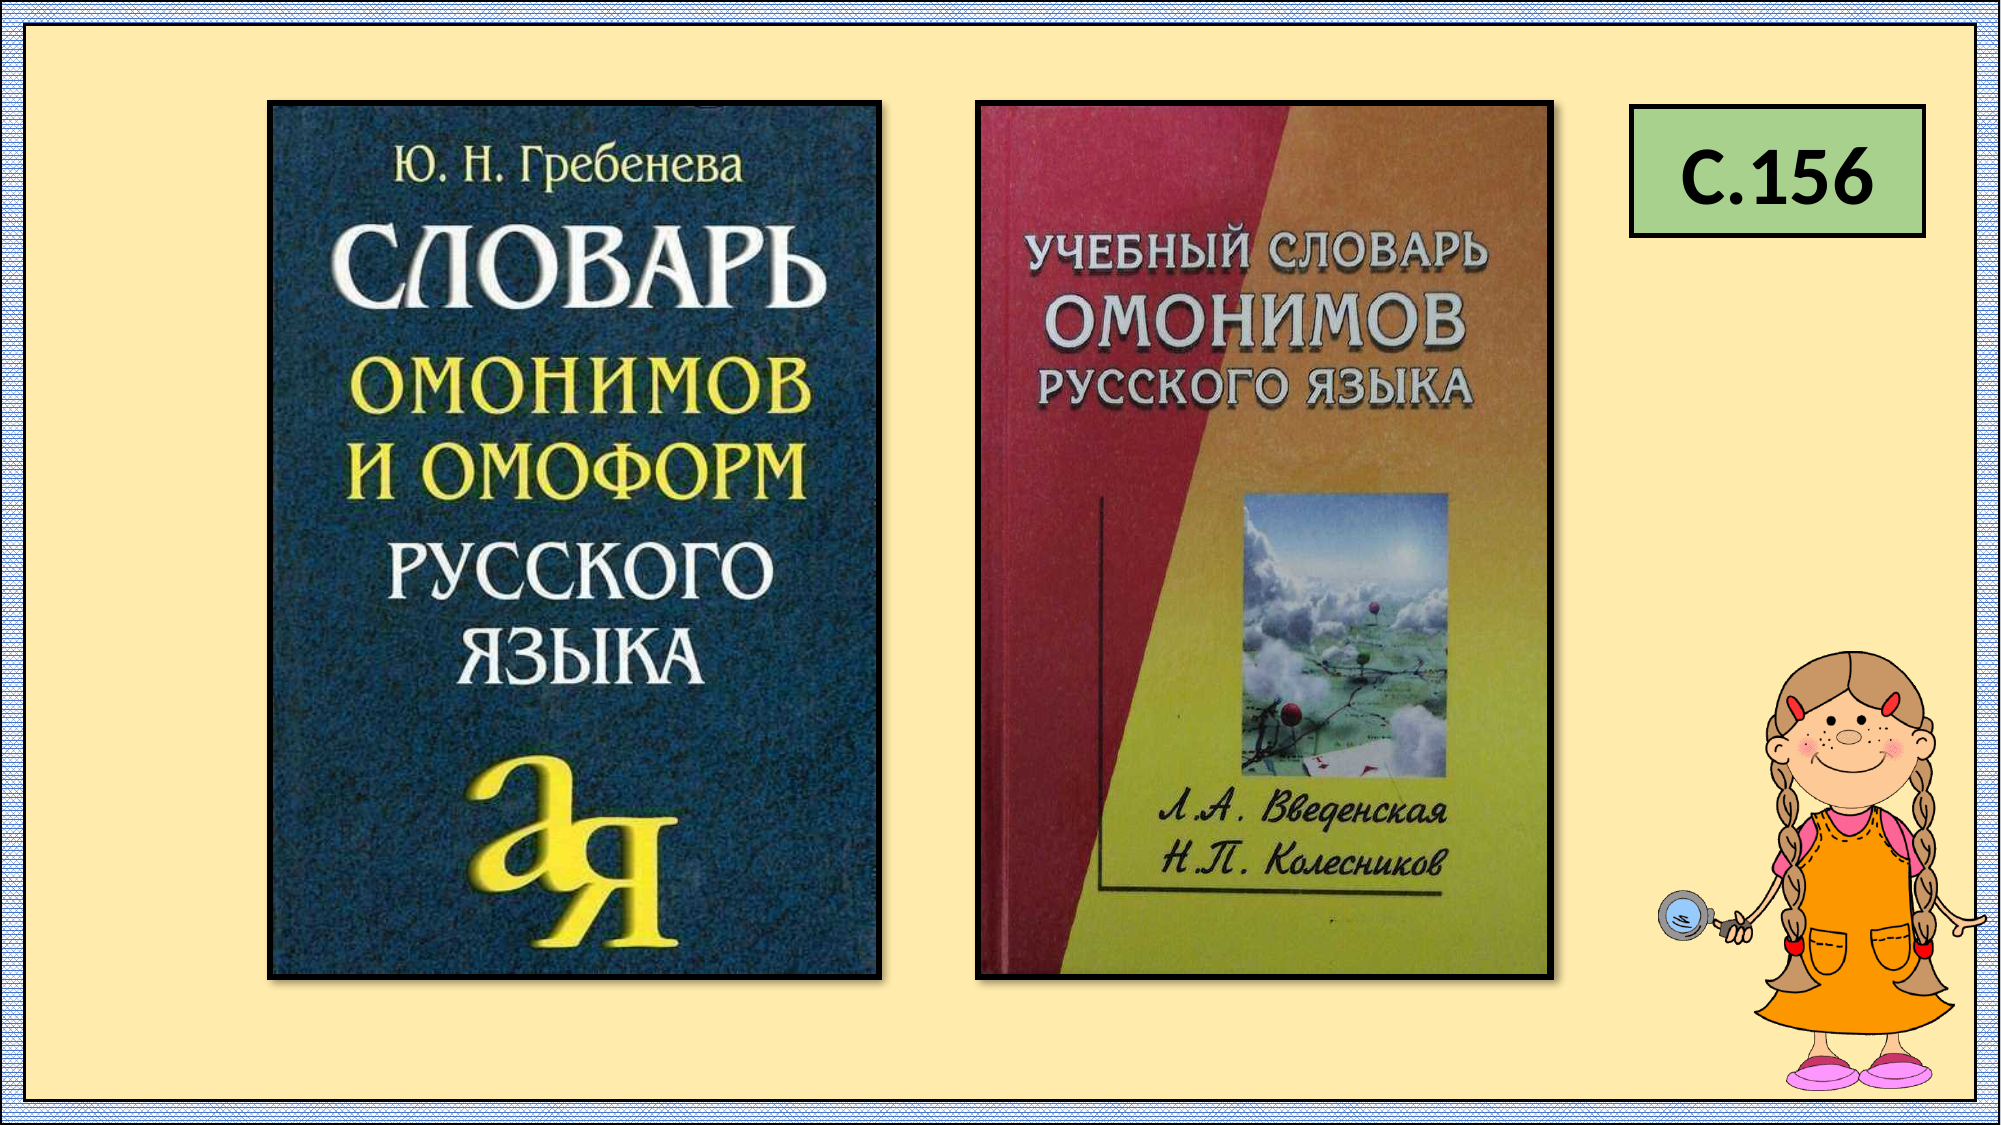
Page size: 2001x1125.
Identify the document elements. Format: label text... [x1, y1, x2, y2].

text_box С.156 [1631, 105, 1925, 237]
picture [273, 106, 876, 974]
picture [981, 106, 1548, 974]
picture [1657, 651, 1988, 1091]
